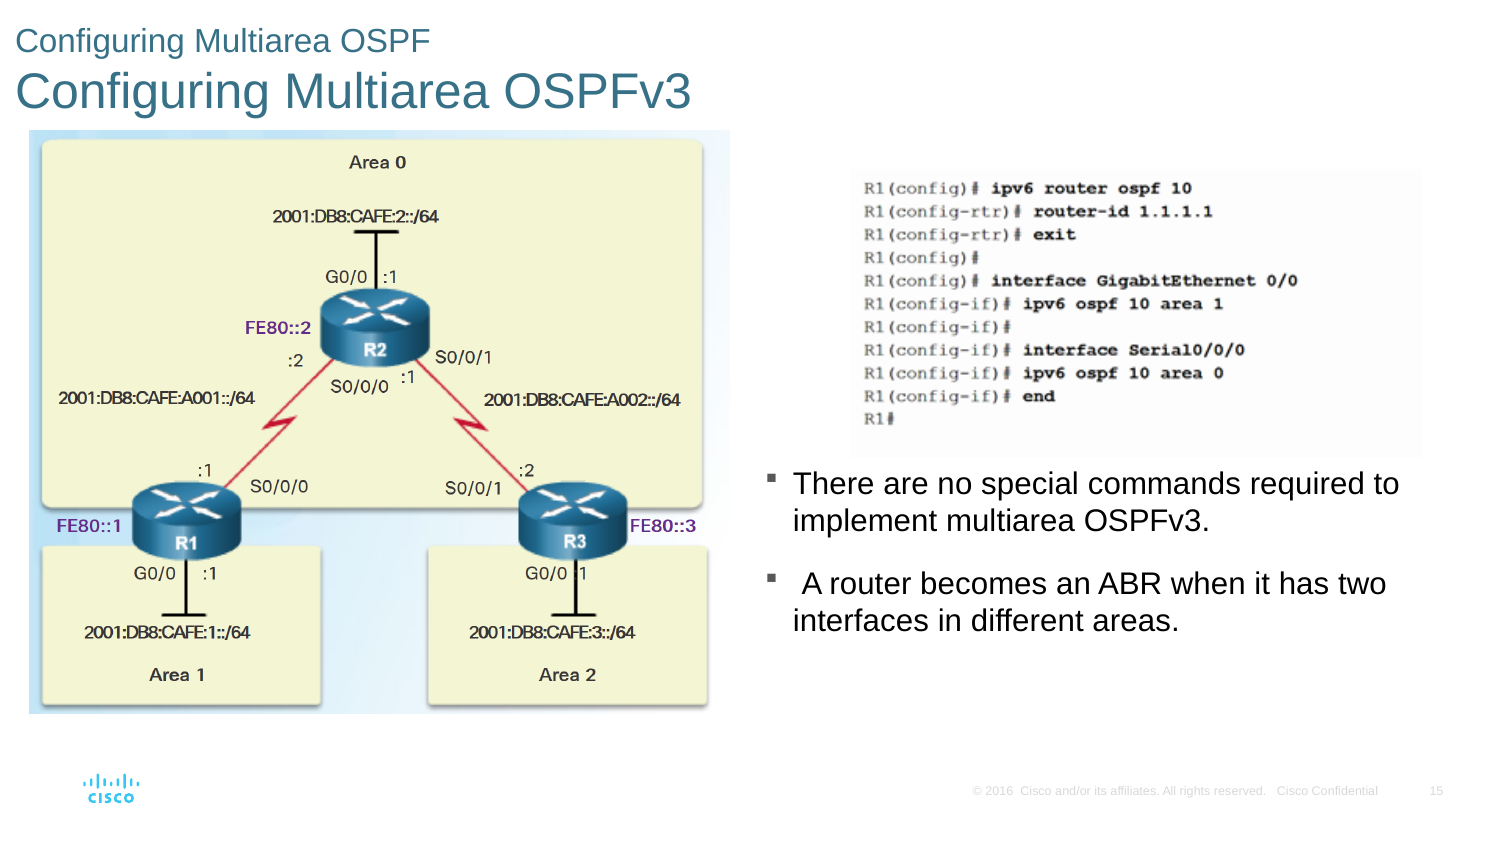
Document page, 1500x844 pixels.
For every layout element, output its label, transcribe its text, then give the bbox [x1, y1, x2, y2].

list There are no special commands required to implement multiarea OSPFv3. A router becomes an ABR when it has two interfaces in different areas. [750, 455, 1450, 686]
picture [29, 129, 730, 714]
picture [851, 169, 1422, 458]
title Configuring Multiarea OSPF Configuring Multiarea OSPFv3 [0, 6, 1500, 131]
